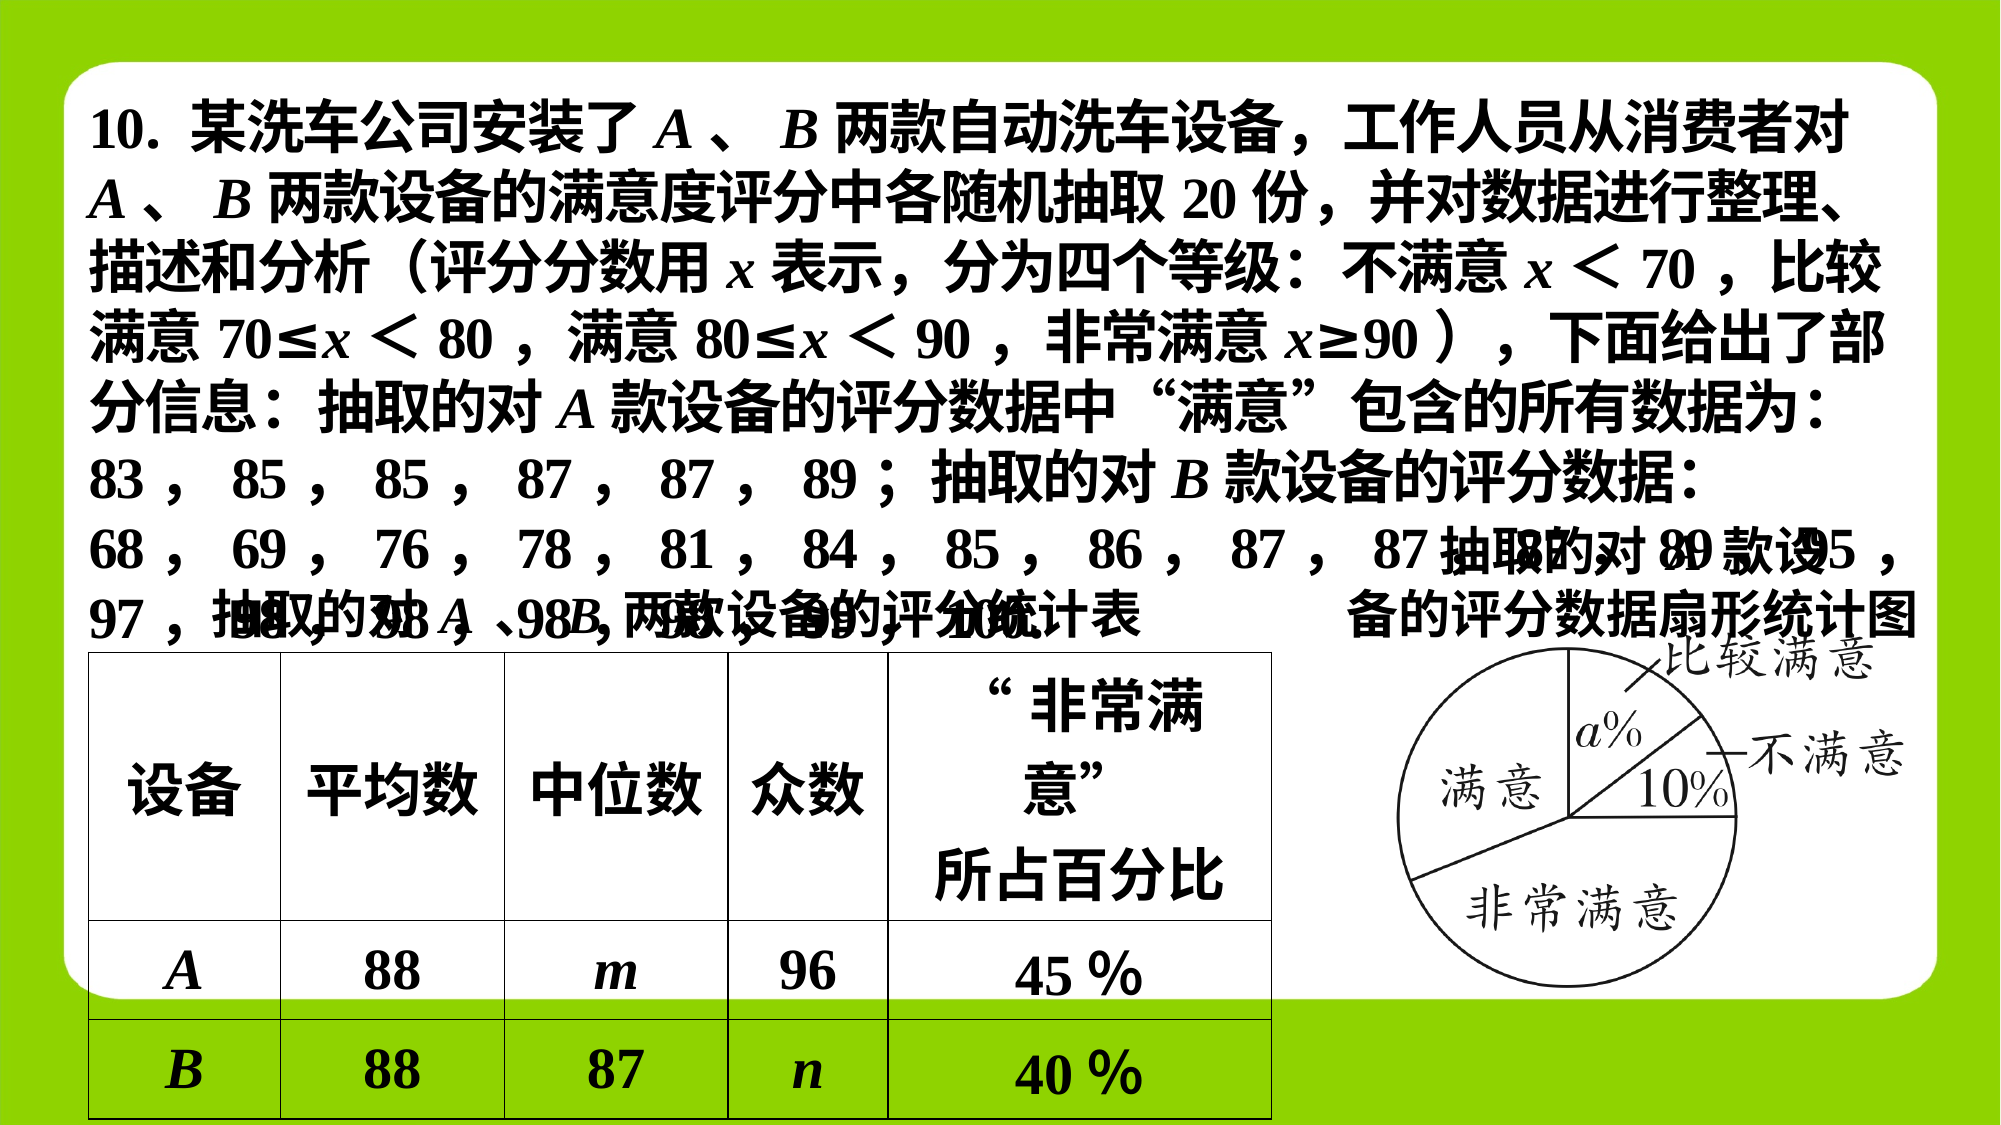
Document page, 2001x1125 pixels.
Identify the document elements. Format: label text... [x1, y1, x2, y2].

picture [0, 0, 2001, 1125]
text_box 抽取的对A款设 备的评分数据扇形统计图 [1330, 518, 1936, 651]
text_box 10. 某洗车公司安装了A、B两款自动洗车设备，工作人员从消费者对A、B两款设备的满意度评分中各随机抽取20份，并对数据进行整理、描述和分析（评分分数用x表示，分为四个等级：不满意x＜70，比较满意70≤x＜80，满意80≤x＜90，非常满意x≥90），下面给出了部分信息：抽取的对A款设备的评分数据中“满意”包含的所有数据为：83，85，85，87，87，89；抽取的对B款设备的评分数据：68，69，76，78，81，84，85，86，87，87，87，89，95，97，98，98，98，98，99，100. [88, 89, 1933, 908]
table_header 平均数 [281, 653, 504, 920]
table_cell 40％ [889, 1020, 1271, 1118]
table_header 众数 [729, 653, 887, 920]
table_cell n [729, 1020, 887, 1118]
table_cell 87 [505, 1020, 727, 1118]
table_cell 88 [281, 921, 504, 1019]
table_header 中位数 [505, 653, 727, 920]
table_header 设备 [89, 653, 280, 920]
table_cell 96 [729, 921, 887, 1019]
table_cell m [505, 921, 727, 1019]
table_header “非常满意” 所占百分比 [889, 653, 1271, 920]
table_cell B [89, 1020, 280, 1118]
table_cell 88 [281, 1020, 504, 1118]
table_cell A [89, 921, 280, 1019]
table_cell 45％ [889, 921, 1271, 1019]
text_box 抽取的对A、B两款设备的评分统计表 [196, 574, 1178, 652]
